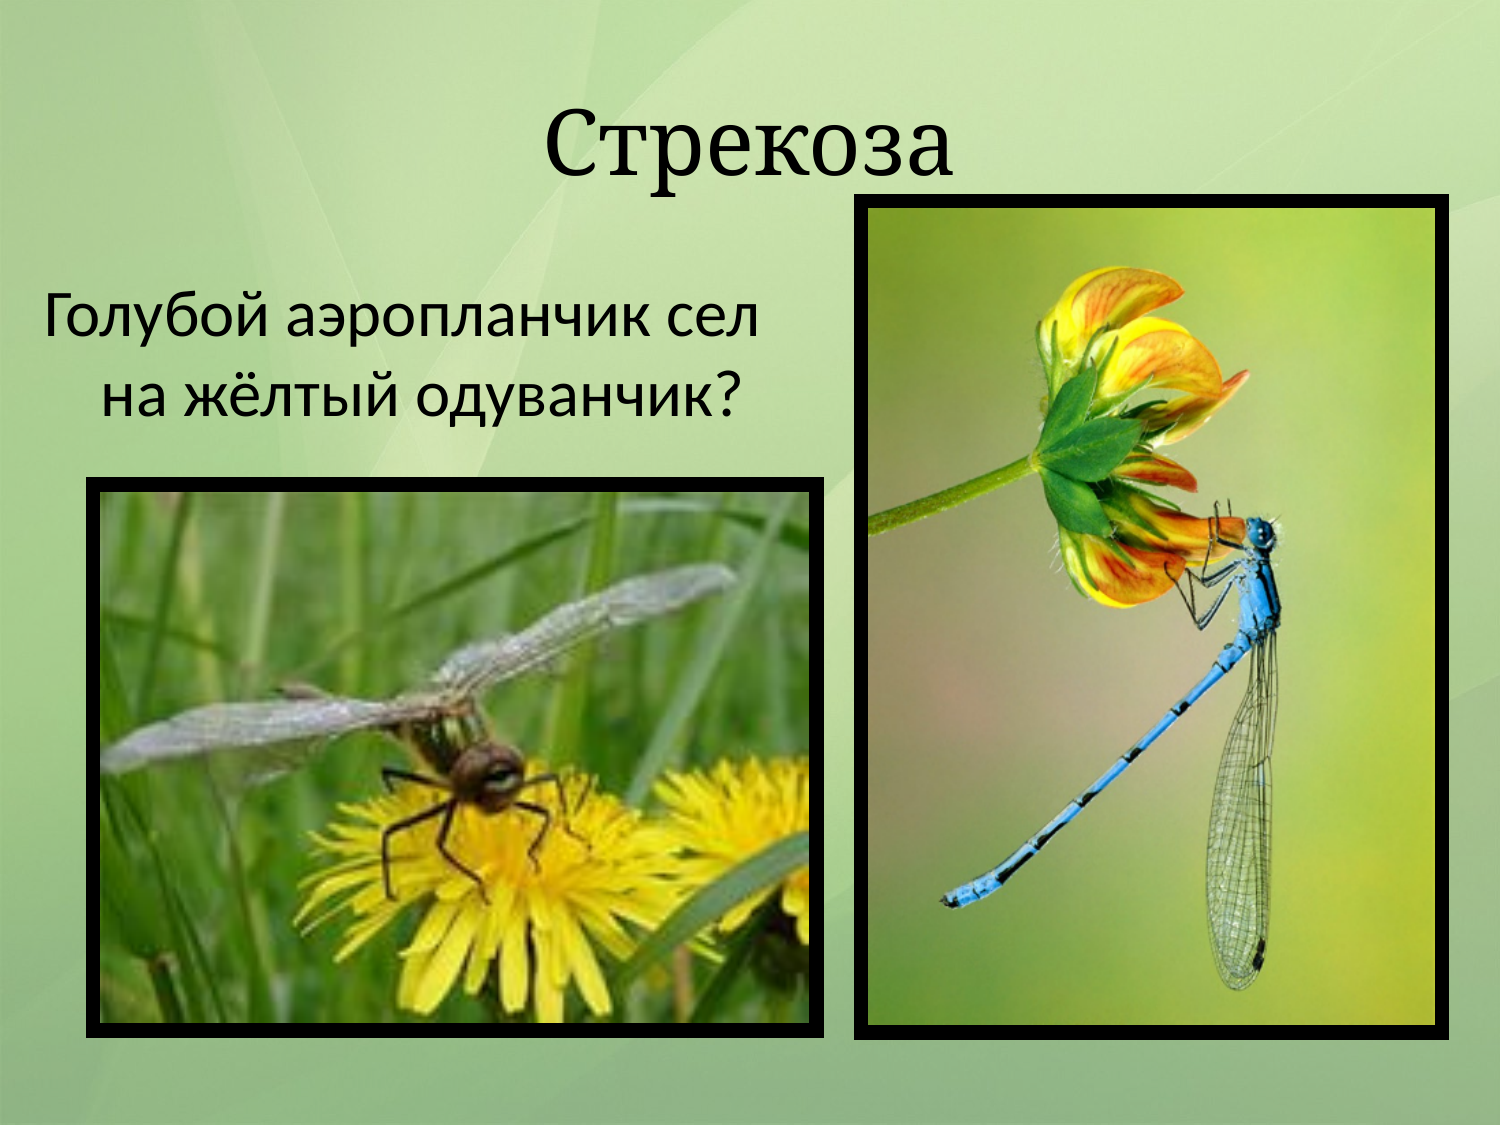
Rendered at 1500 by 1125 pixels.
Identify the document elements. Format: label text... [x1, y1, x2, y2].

picture [867, 207, 1436, 1026]
picture [100, 491, 810, 1024]
list Голубой аэропланчик сел на жёлтый одуванчик? [29, 262, 821, 445]
title Стрекоза [75, 45, 1425, 233]
